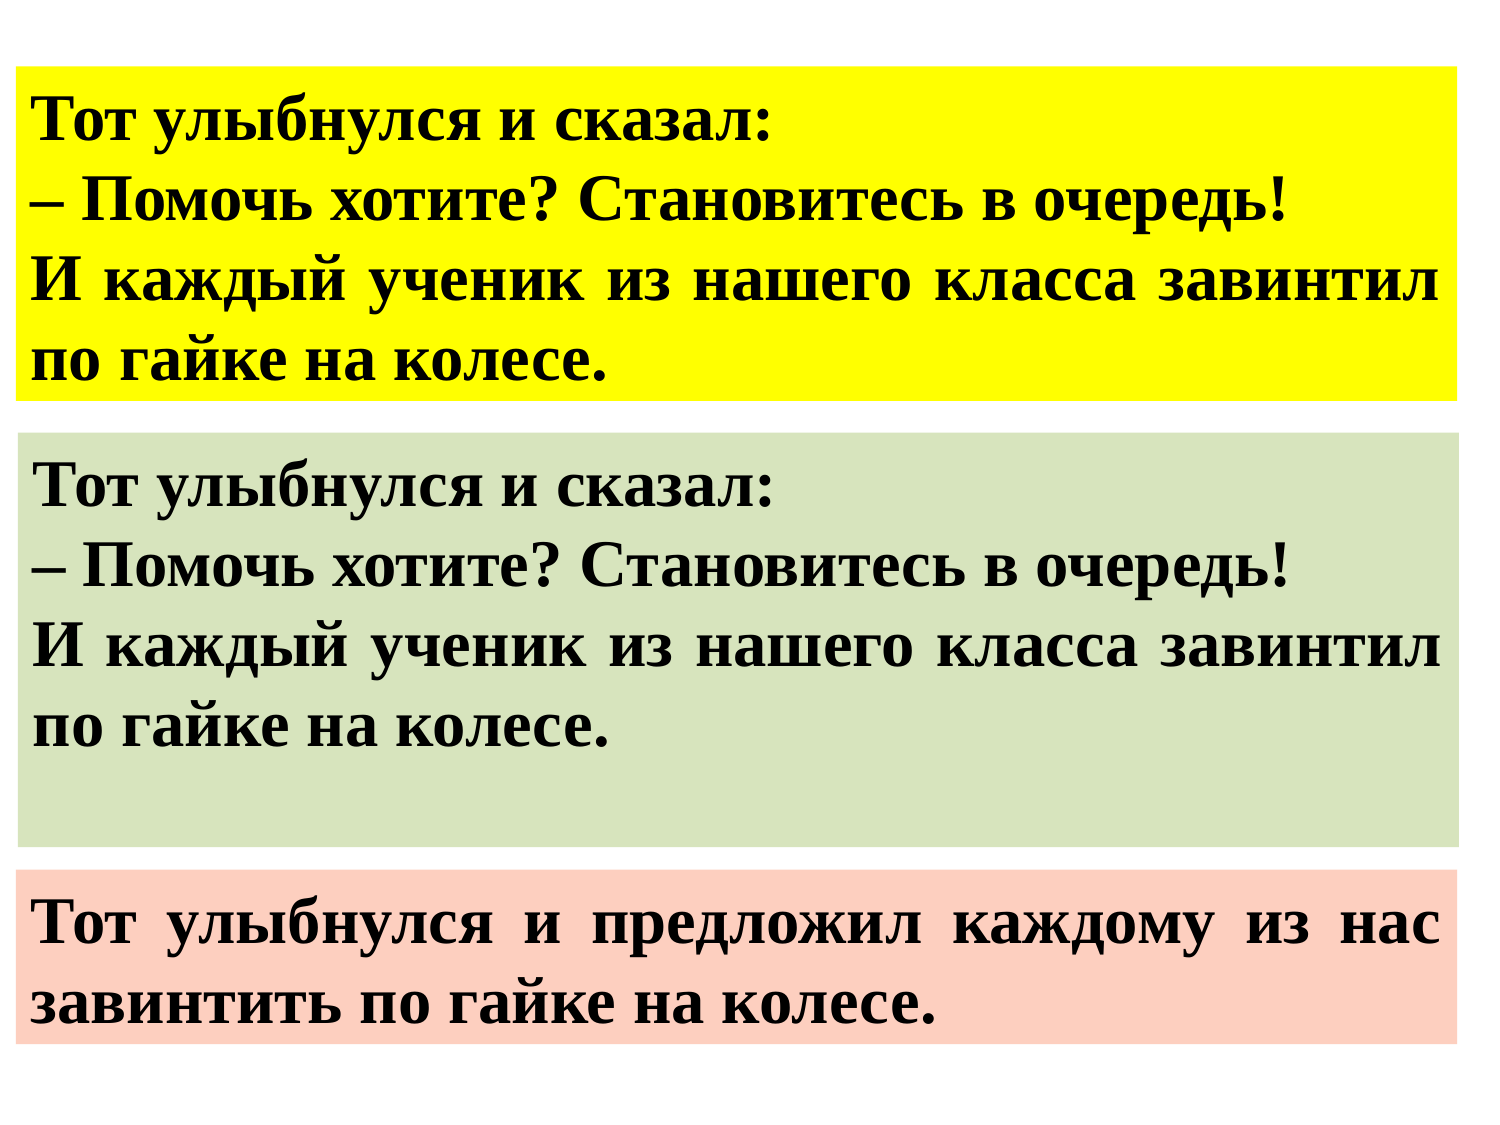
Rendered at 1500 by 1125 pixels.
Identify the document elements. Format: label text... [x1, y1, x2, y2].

text_box Тот улыбнулся и сказал: – Помочь хотите? Становитесь в очередь! И каждый ученик из нашего класса завинтил по гайке на колесе. [15, 66, 1458, 401]
text_box Тот улыбнулся и сказал: – Помочь хотите? Становитесь в очередь! И каждый ученик из нашего класса завинтил по гайке на колесе. [17, 432, 1459, 848]
text_box Тот улыбнулся и предложил каждому из нас завинтить по гайке на колесе. [15, 869, 1458, 1045]
